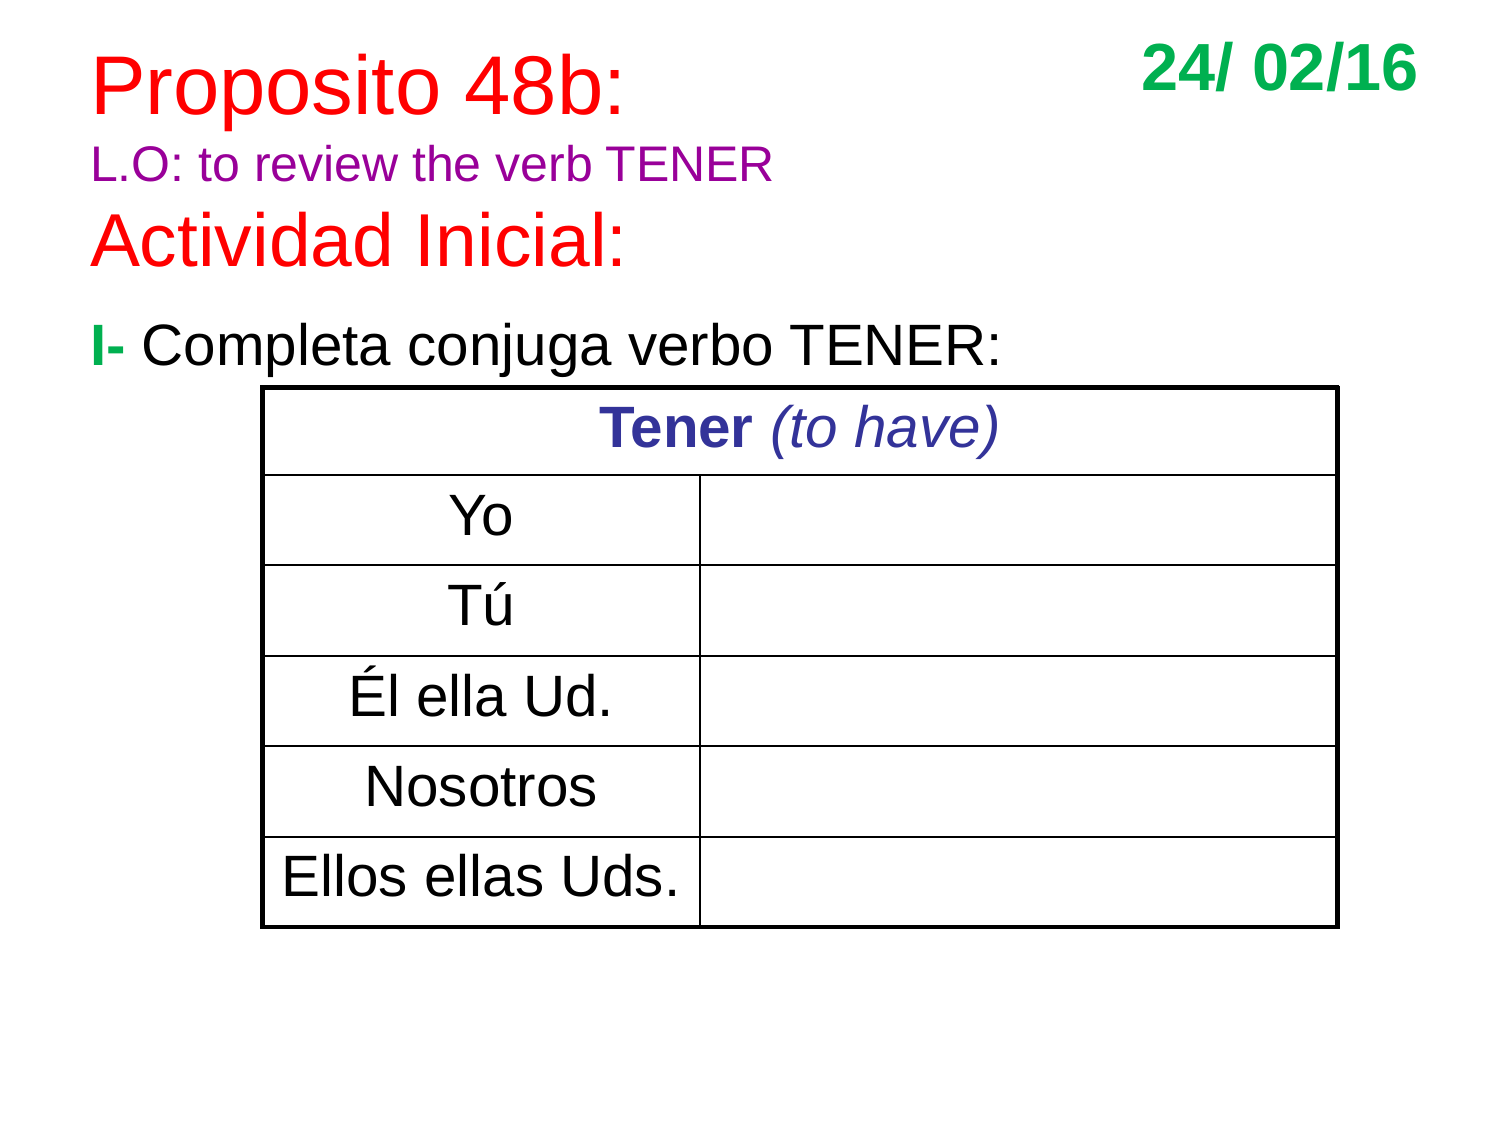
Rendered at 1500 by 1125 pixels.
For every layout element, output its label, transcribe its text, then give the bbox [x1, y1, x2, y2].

table_cell [701, 657, 1335, 745]
list I- Completa conjuga verbo TENER: [75, 299, 1425, 1113]
table_cell [701, 747, 1335, 836]
table_cell [701, 838, 1335, 925]
table_header Tener (to have) [265, 390, 1335, 474]
table_cell [701, 566, 1335, 655]
text_box 24/ 02/16 [1126, 16, 1434, 112]
table_cell Tú [265, 566, 699, 655]
table_cell [701, 476, 1335, 564]
title Proposito 48b: L.O: to review the verb TENER Actividad Inicial: [75, 62, 1425, 250]
table_cell Él ella Ud. [265, 657, 699, 745]
table_cell Yo [265, 476, 699, 564]
table_cell Ellos ellas Uds. [265, 838, 699, 925]
table_cell Nosotros [265, 747, 699, 836]
